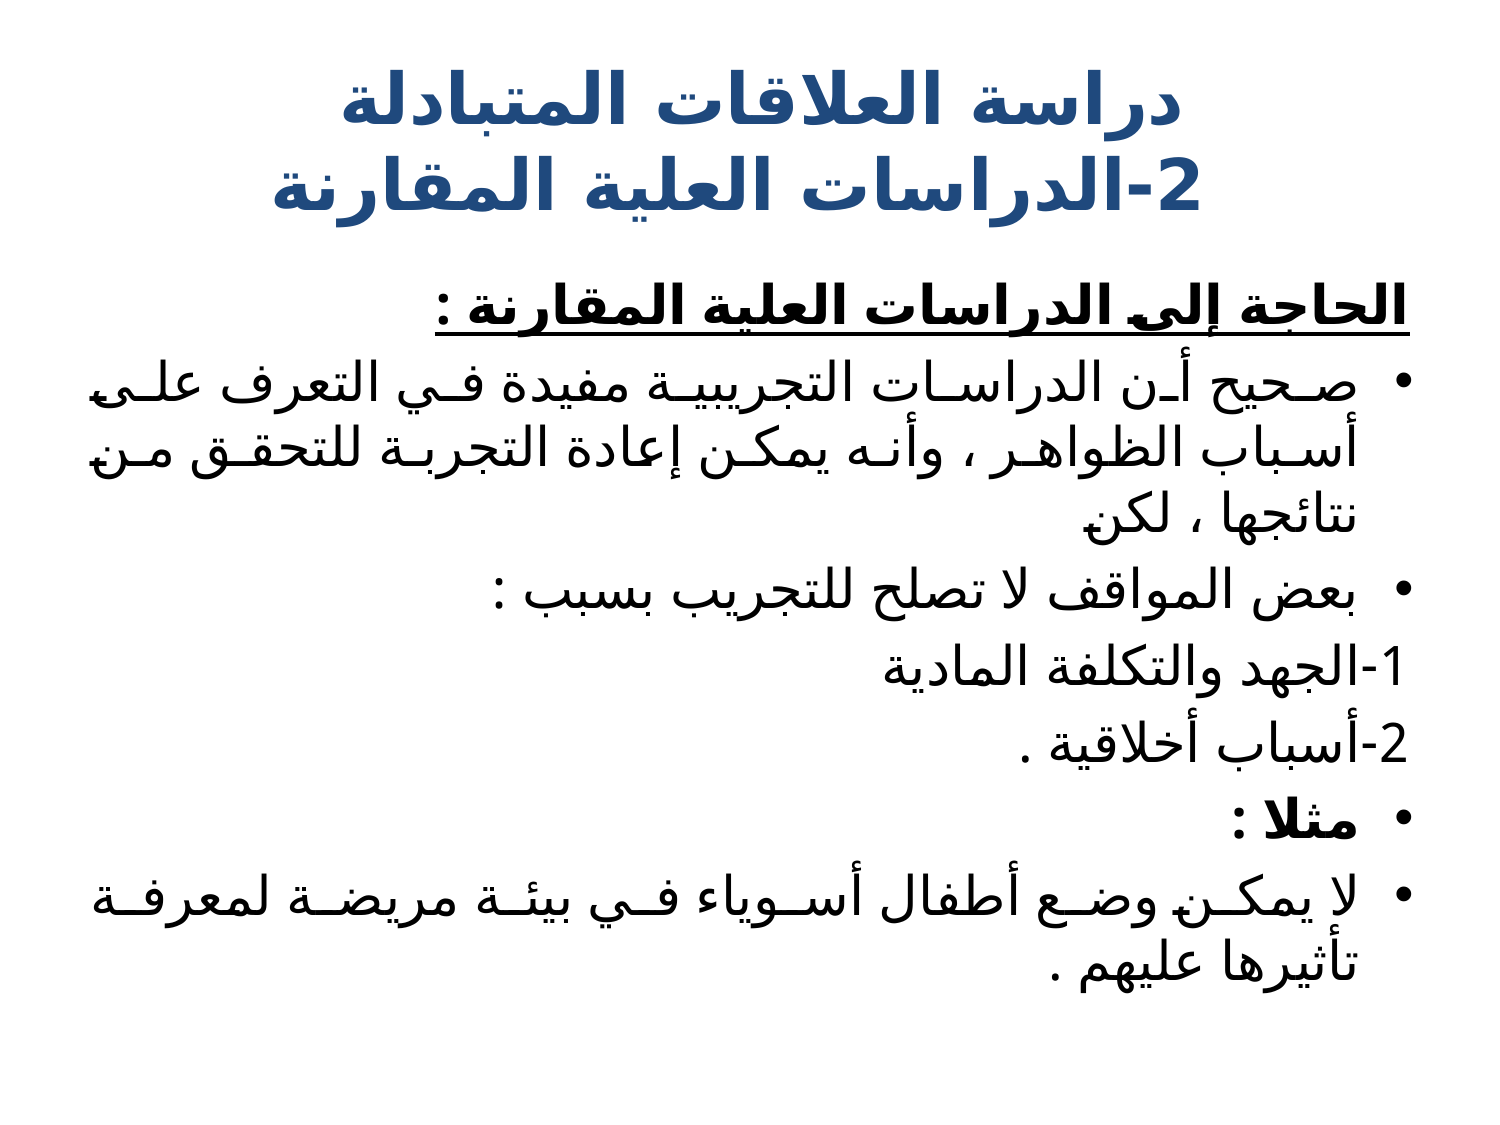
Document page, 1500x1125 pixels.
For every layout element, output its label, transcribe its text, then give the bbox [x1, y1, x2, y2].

list الحاجة إلى الدراسات العلية المقارنة : صحيح أن الدراسات التجريبية مفيدة في التعرف على أسباب الظواهر ، وأنه يمكن إعادة التجربة للتحقق من نتائجها ، لكن بعض المواقف لا تصلح للتجريب بسبب : 1-الجهد والتكلفة المادية 2-أسباب أخلاقية . مثلا : لا يمكن وضع أطفال أسوياء في بيئة مريضة لمعرفة تأثيرها عليهم . [75, 262, 1425, 1005]
title دراسة العلاقات المتبادلة 2-الدراسات العلية المقارنة [75, 45, 1425, 233]
